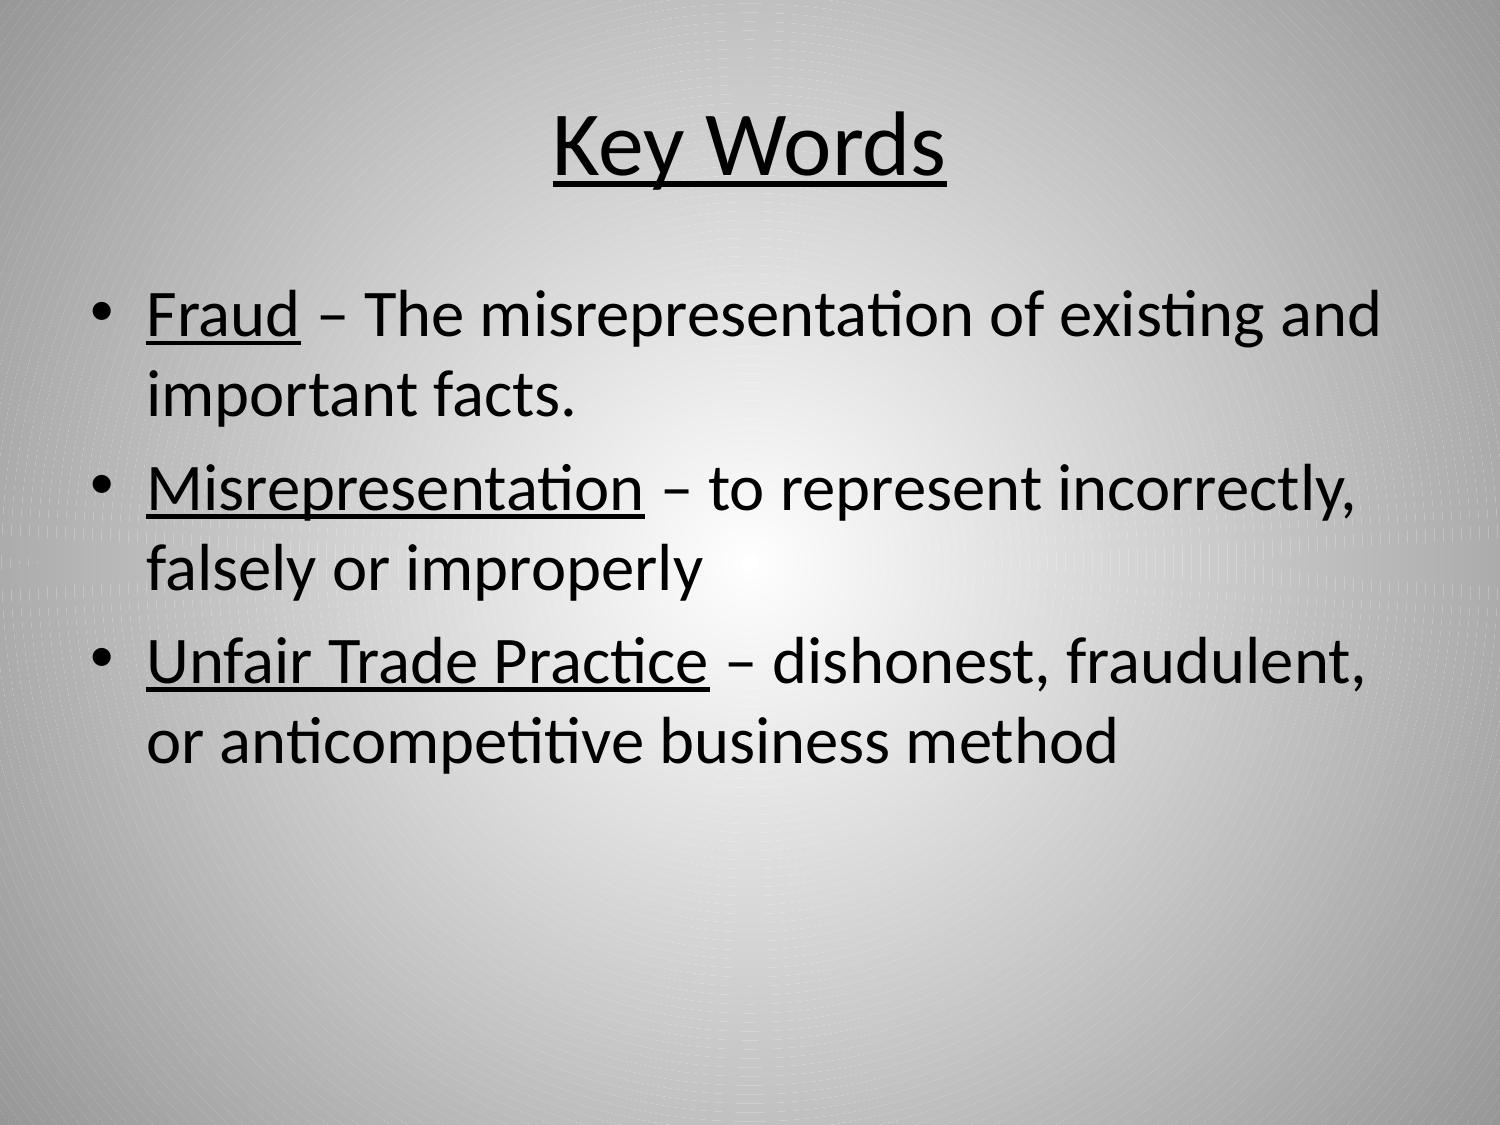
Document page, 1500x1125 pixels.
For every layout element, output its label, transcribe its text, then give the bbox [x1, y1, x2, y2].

list Fraud – The misrepresentation of existing and important facts. Misrepresentation – to represent incorrectly, falsely or improperly Unfair Trade Practice – dishonest, fraudulent, or anticompetitive business method [75, 262, 1425, 1005]
title Key Words [75, 45, 1425, 233]
